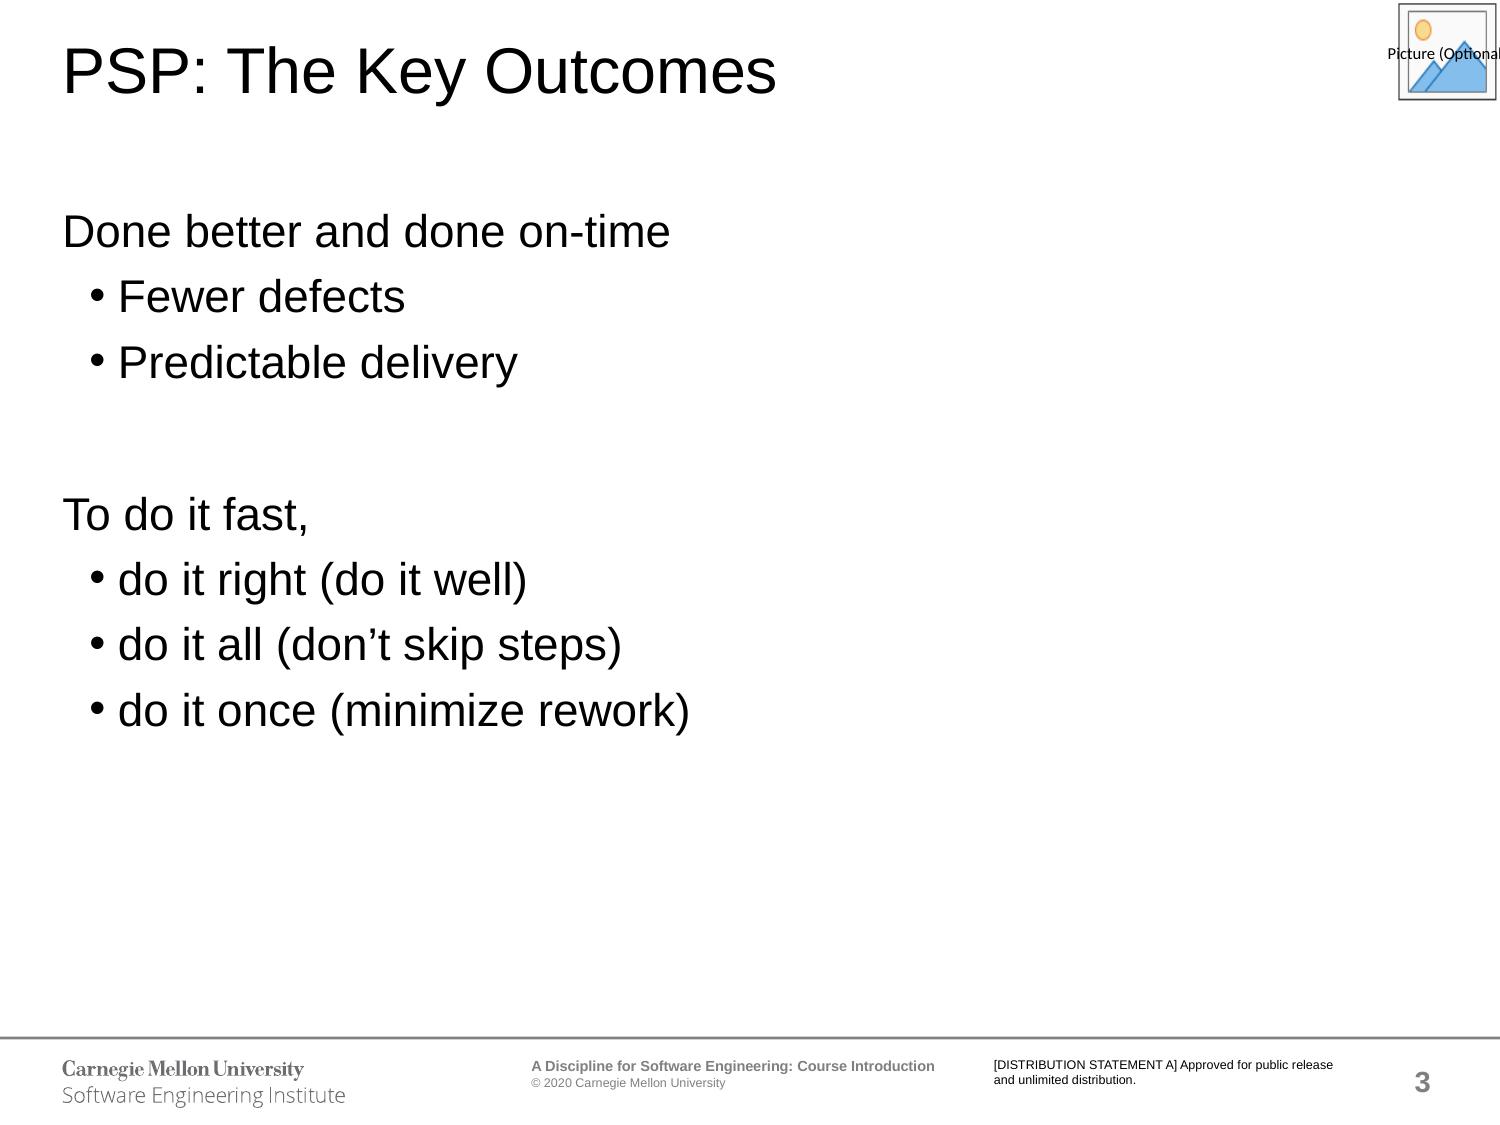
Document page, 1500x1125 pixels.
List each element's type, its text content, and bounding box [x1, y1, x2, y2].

picture [1394, 0, 1500, 105]
title PSP: The Key Outcomes [62, 37, 1338, 182]
list Done better and done on-time Fewer defects Predictable delivery To do it fast, do it right (do it well) do it all (don’t skip steps) do it once (minimize rework) [62, 201, 1431, 1000]
